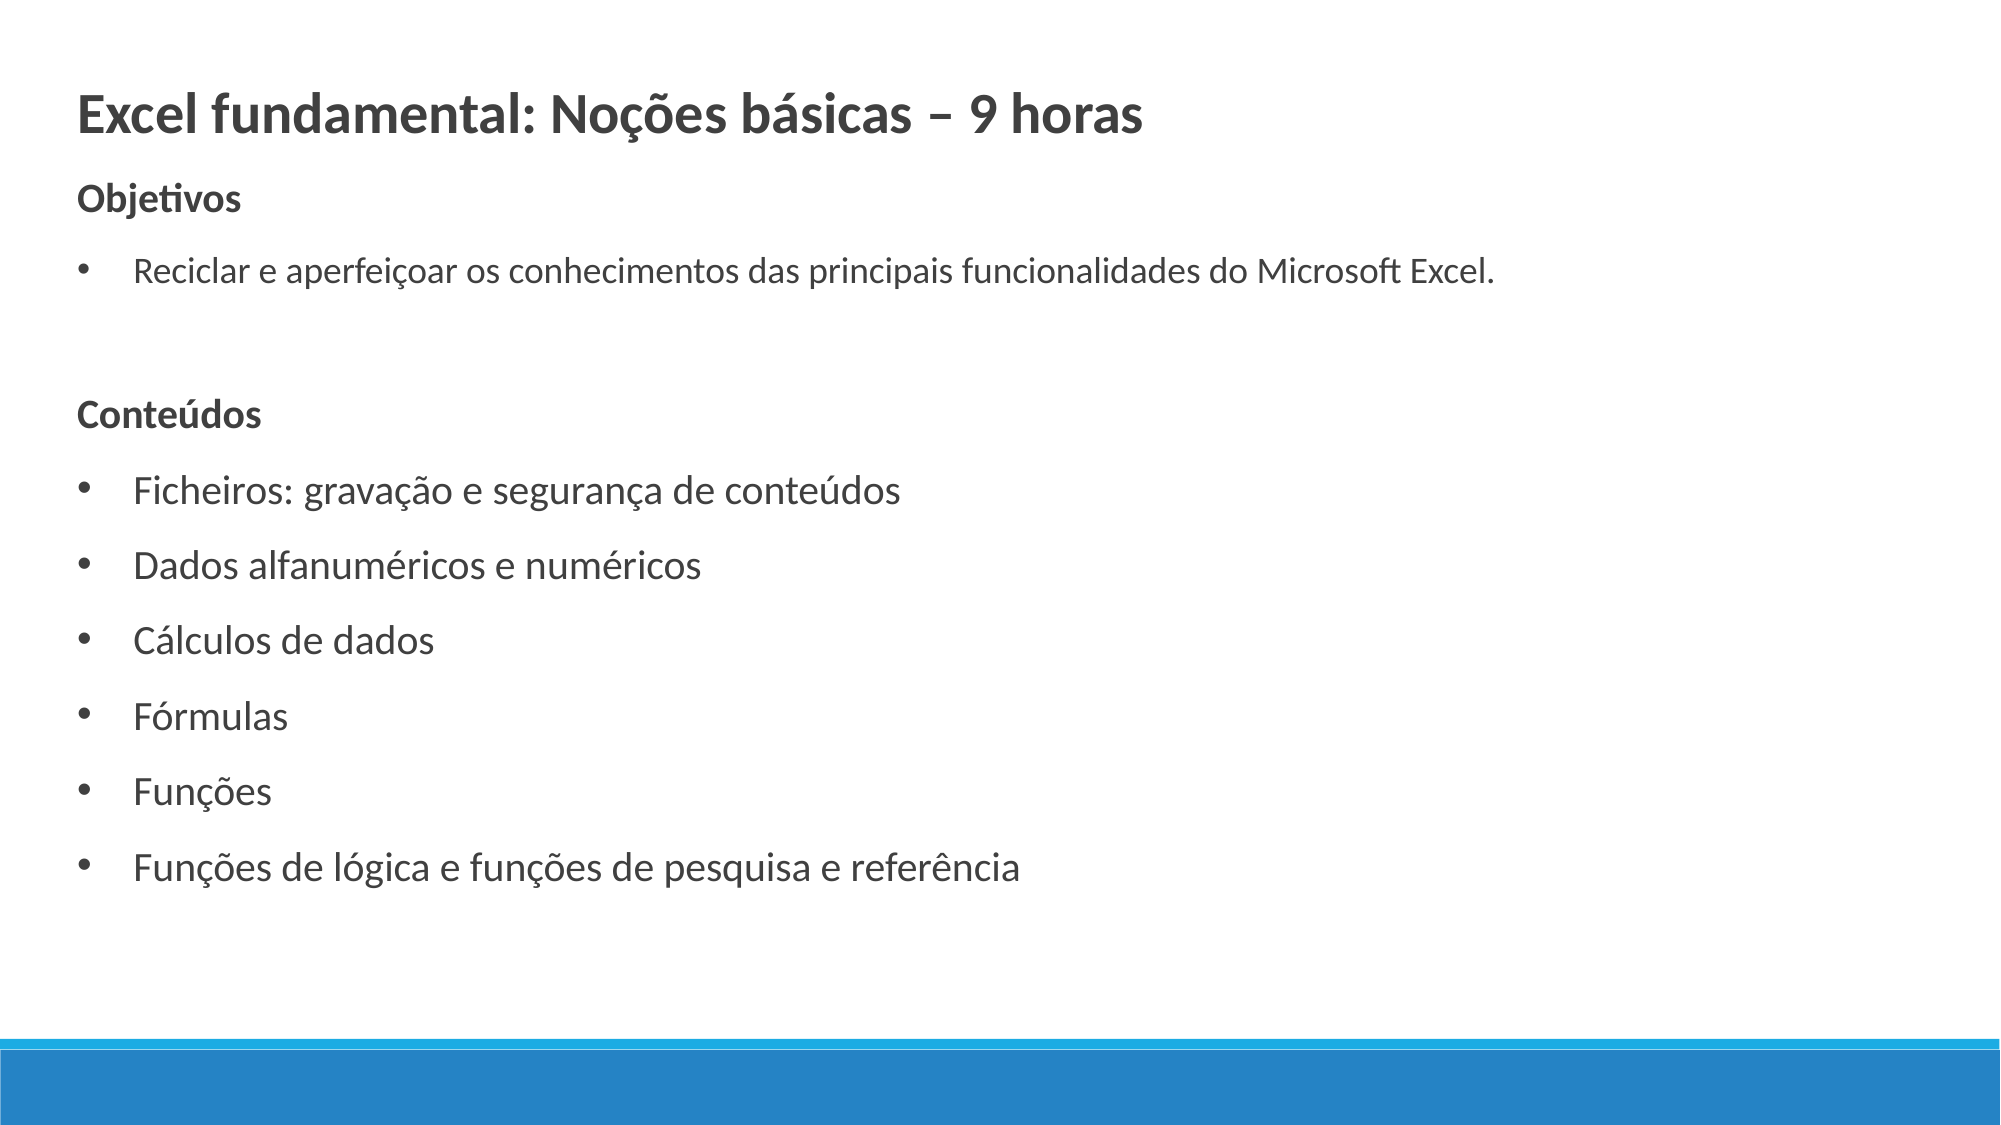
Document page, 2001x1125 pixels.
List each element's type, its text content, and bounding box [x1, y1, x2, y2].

text_box Excel fundamental: Noções básicas – 9 horas Objetivos Reciclar e aperfeiçoar os conhecimentos das principais funcionalidades do Microsoft Excel. Conteúdos Ficheiros: gravação e segurança de conteúdos Dados alfanuméricos e numéricos Cálculos de dados Fórmulas Funções Funções de lógica e funções de pesquisa e referência [74, 50, 1873, 890]
